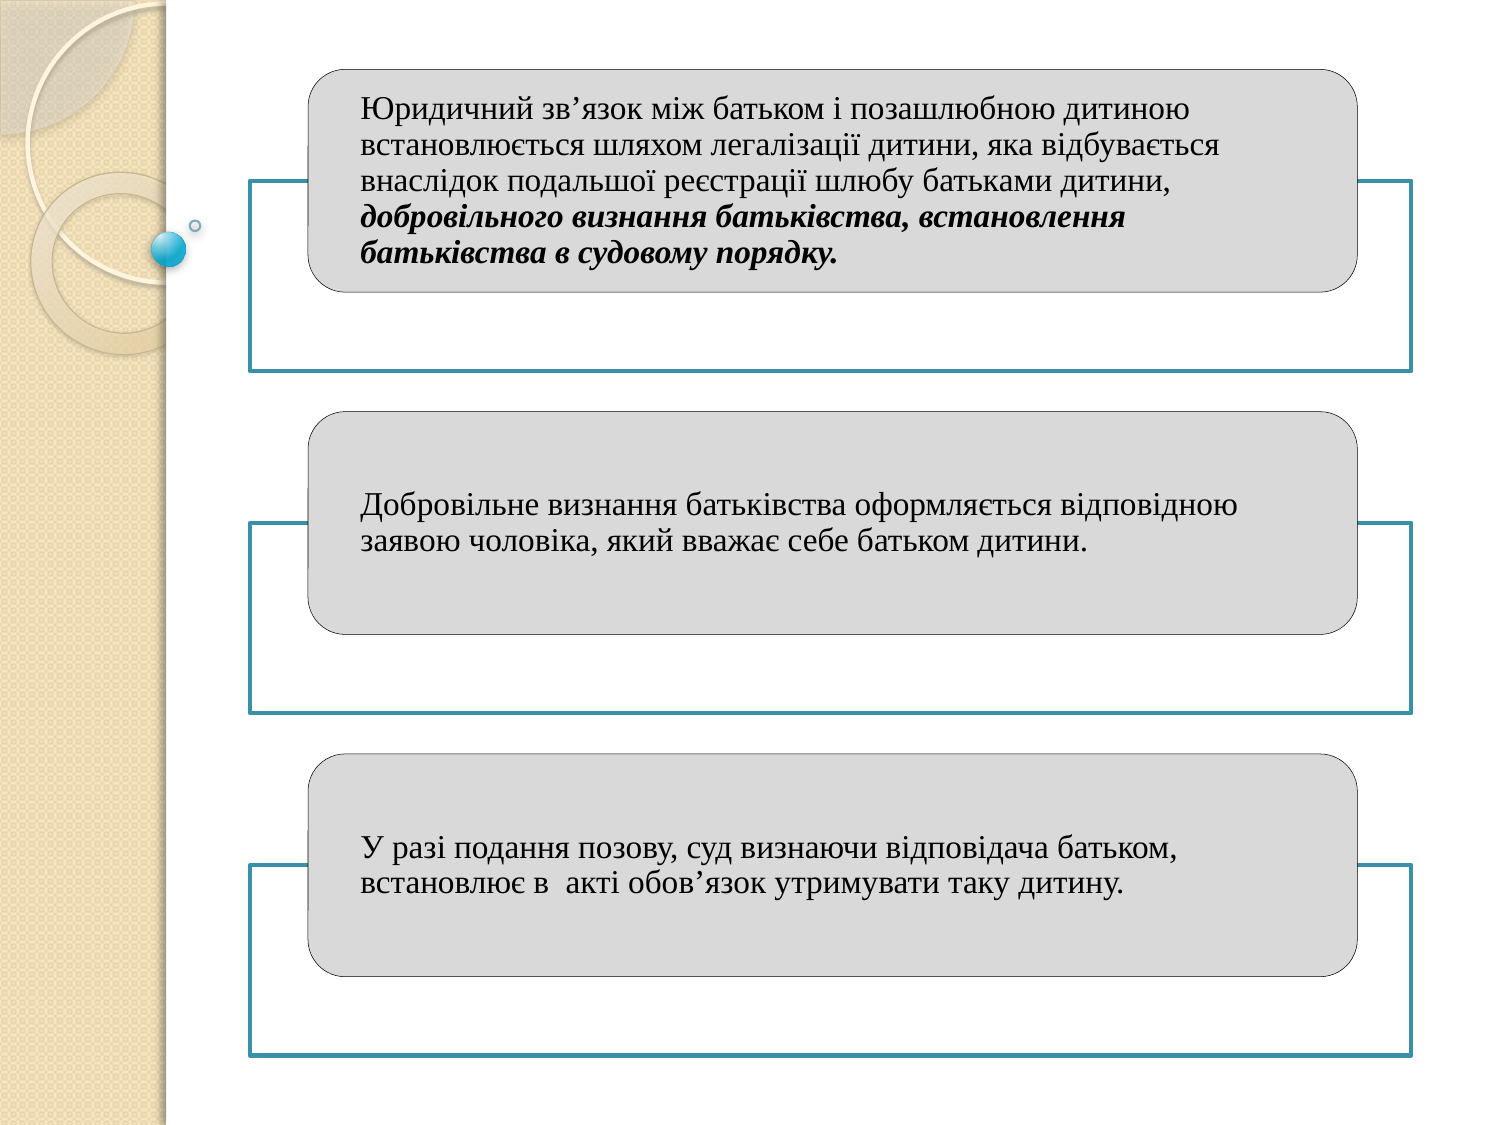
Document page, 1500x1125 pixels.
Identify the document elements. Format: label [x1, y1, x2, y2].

text_box [249, 66, 1412, 1059]
